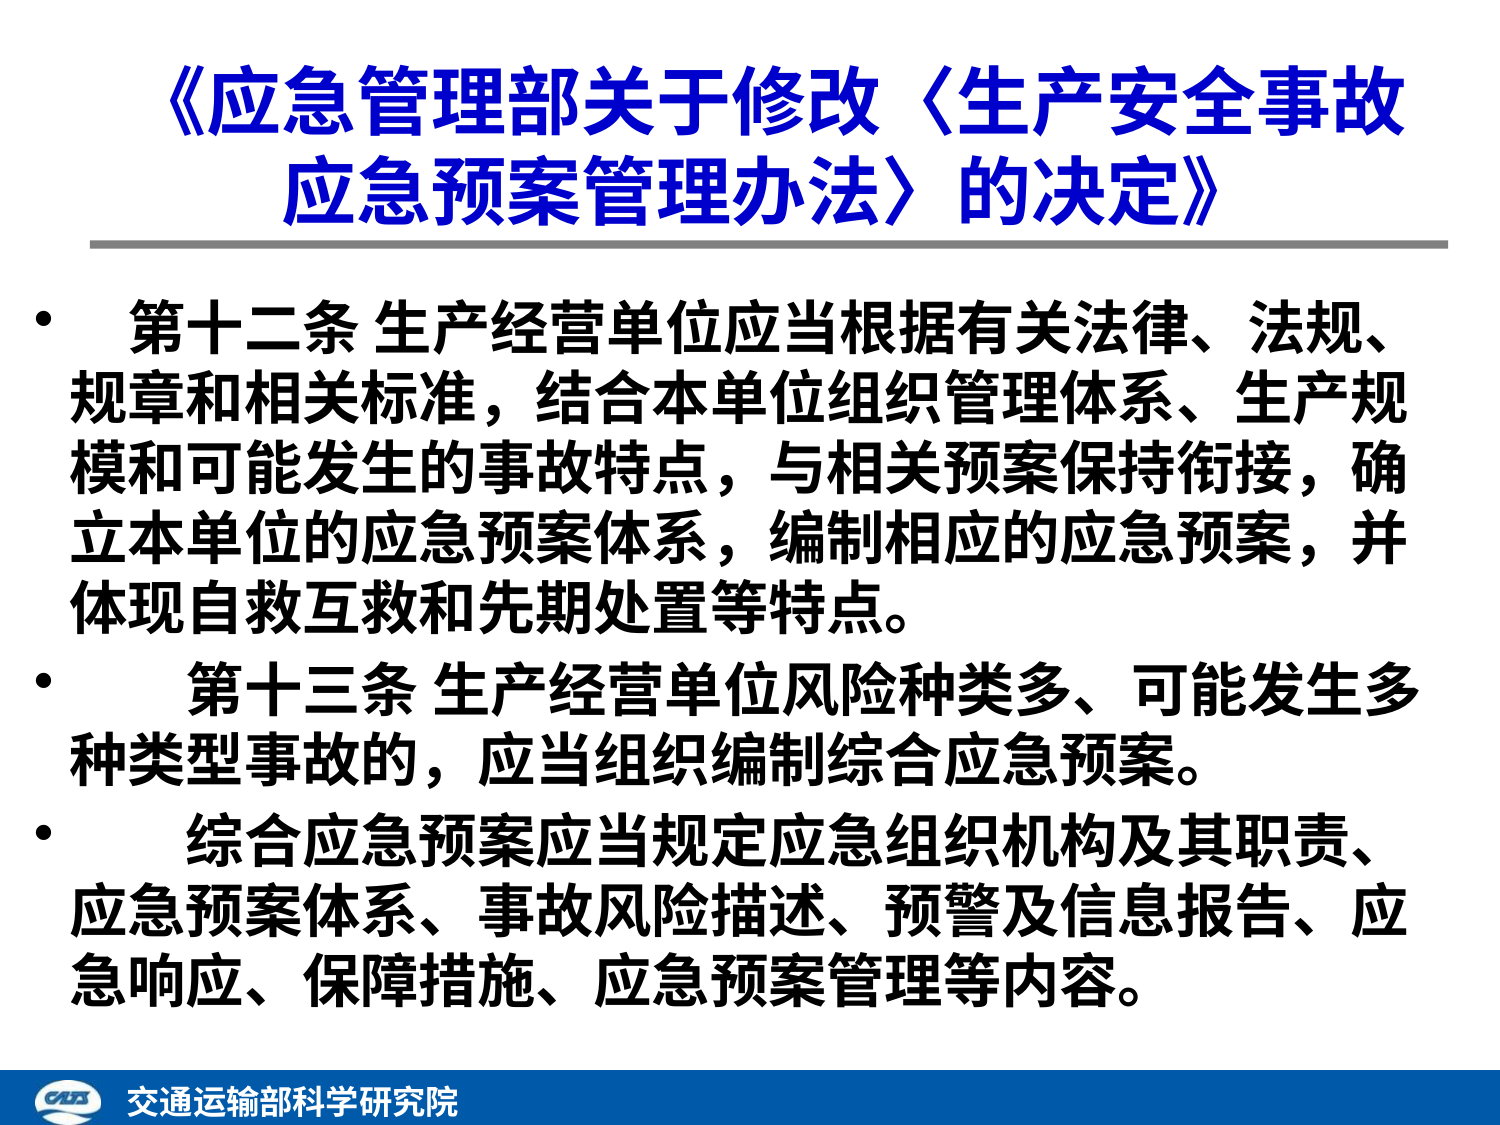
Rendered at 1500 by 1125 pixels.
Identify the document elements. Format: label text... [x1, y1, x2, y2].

picture [0, 1070, 1500, 1125]
text_box 《应急管理部关于修改〈生产安全事故应急预案管理办法〉的决定》 [113, 47, 1425, 243]
text_box 第十二条 生产经营单位应当根据有关法律、法规、规章和相关标准，结合本单位组织管理体系、生产规模和可能发生的事故特点，与相关预案保持衔接，确立本单位的应急预案体系，编制相应的应急预案，并体现自救互救和先期处置等特点。 第十三条 生产经营单位风险种类多、可能发生多种类型事故的，应当组织编制综合应急预案。 综合应急预案应当规定应急组织机构及其职责、应急预案体系、事故风险描述、预警及信息报告、应急响应、保障措施、应急预案管理等内容。 [19, 283, 1481, 1022]
